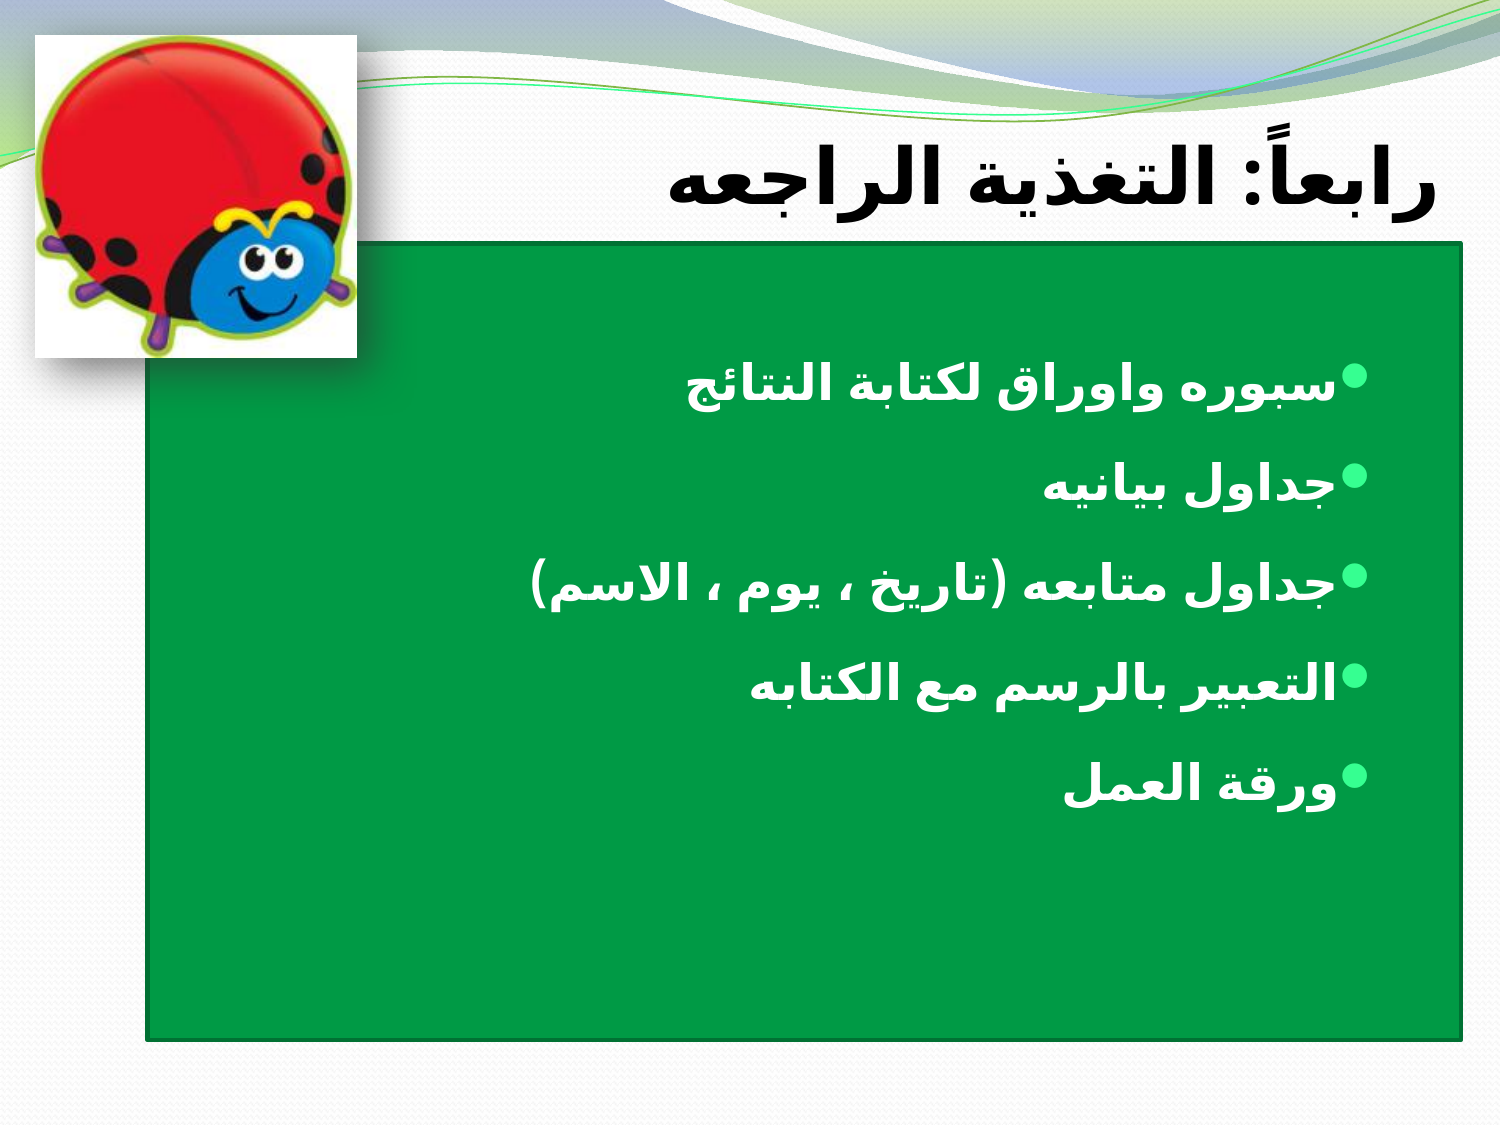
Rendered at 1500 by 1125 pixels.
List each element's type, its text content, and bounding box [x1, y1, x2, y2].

picture [34, 34, 357, 358]
list سبوره واوراق لكتابة النتائج جداول بيانيه جداول متابعه (تاريخ ، يوم ، الاسم) التعبير بالرسم مع الكتابه ورقة العمل [145, 241, 1463, 1042]
title رابعاً: التغذية الراجعه [398, 19, 1441, 241]
